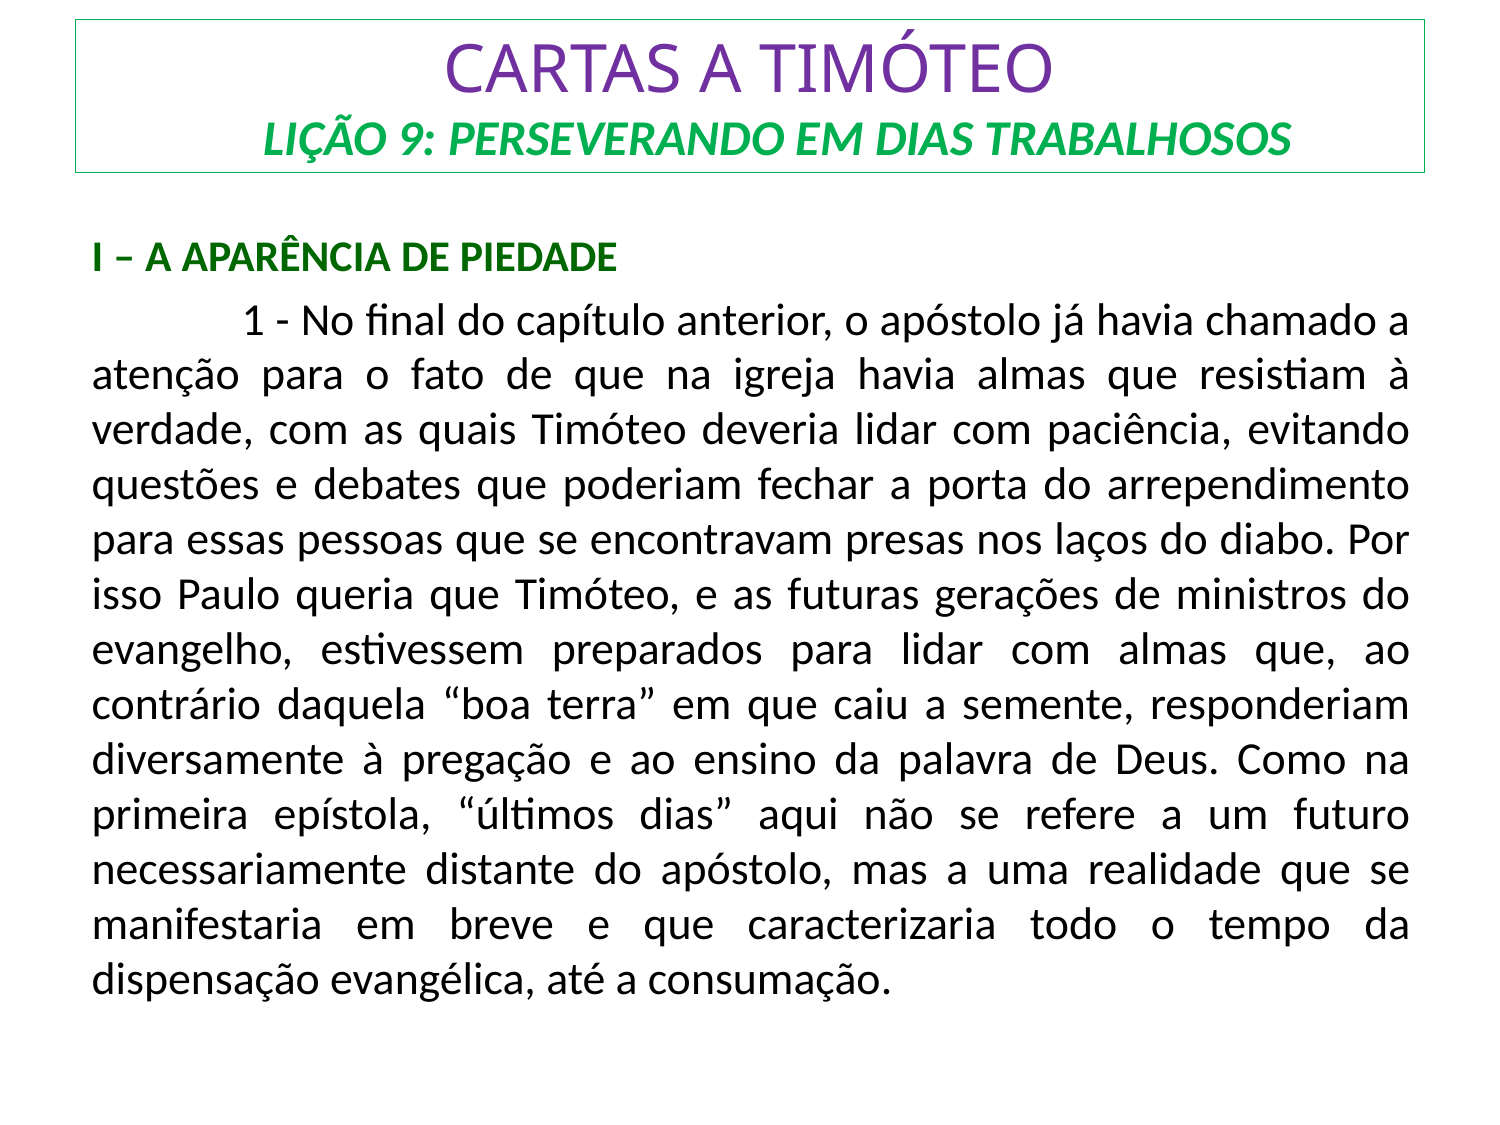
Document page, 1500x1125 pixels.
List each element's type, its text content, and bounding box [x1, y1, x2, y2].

list I – A APARÊNCIA DE PIEDADE 1 - No final do capítulo anterior, o apóstolo já havia chamado a atenção para o fato de que na igreja havia almas que resistiam à verdade, com as quais Timóteo deveria lidar com paciência, evitando questões e debates que poderiam fechar a porta do arrependimento para essas pessoas que se encontravam presas nos laços do diabo. Por isso Paulo queria que Timóteo, e as futuras gerações de ministros do evangelho, estivessem preparados para lidar com almas que, ao contrário daquela “boa terra” em que caiu a semente, responderiam diversamente à pregação e ao ensino da palavra de Deus. Como na primeira epístola, “últimos dias” aqui não se refere a um futuro necessariamente distante do apóstolo, mas a uma realidade que se manifestaria em breve e que caracterizaria todo o tempo da dispensação evangélica, até a consumação. [76, 219, 1427, 1047]
title CARTAS A TIMÓTEO LIÇÃO 9: PERSEVERANDO EM DIAS TRABALHOSOS [75, 19, 1425, 173]
